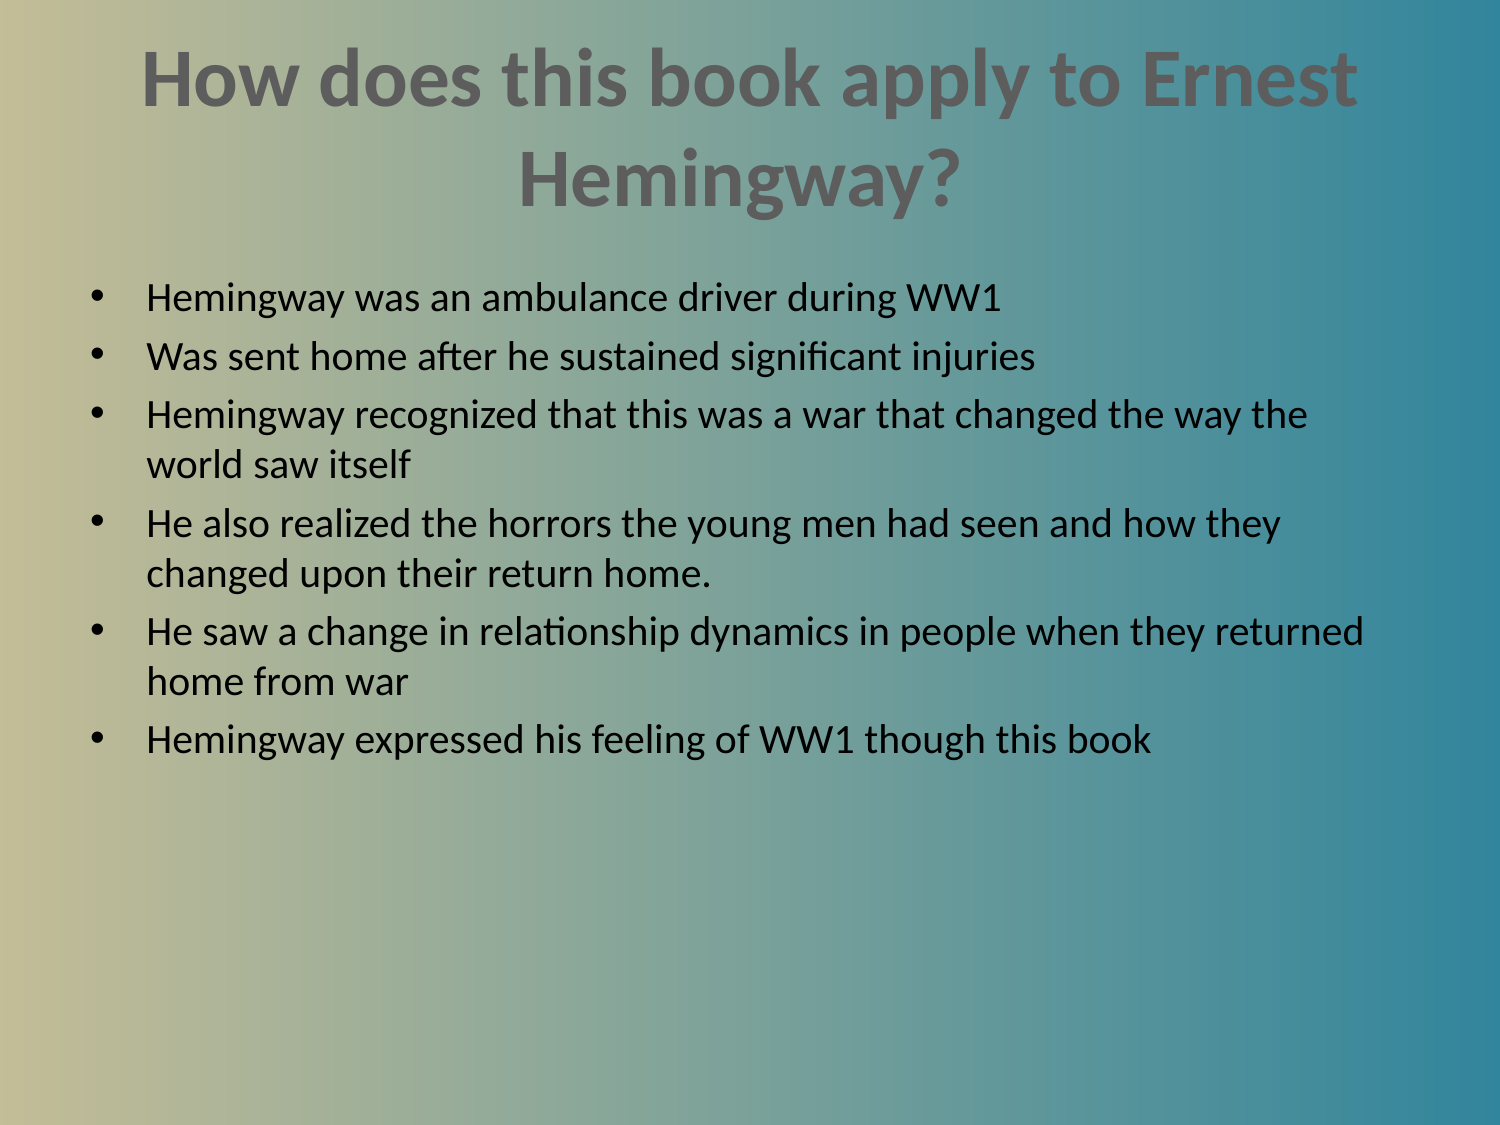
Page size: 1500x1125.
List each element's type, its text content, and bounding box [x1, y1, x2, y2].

text_box How does this book apply to Ernest Hemingway? [0, 15, 1500, 231]
list Hemingway was an ambulance driver during WW1 Was sent home after he sustained significant injuries Hemingway recognized that this was a war that changed the way the world saw itself He also realized the horrors the young men had seen and how they changed upon their return home. He saw a change in relationship dynamics in people when they returned home from war Hemingway expressed his feeling of WW1 though this book [75, 262, 1425, 813]
